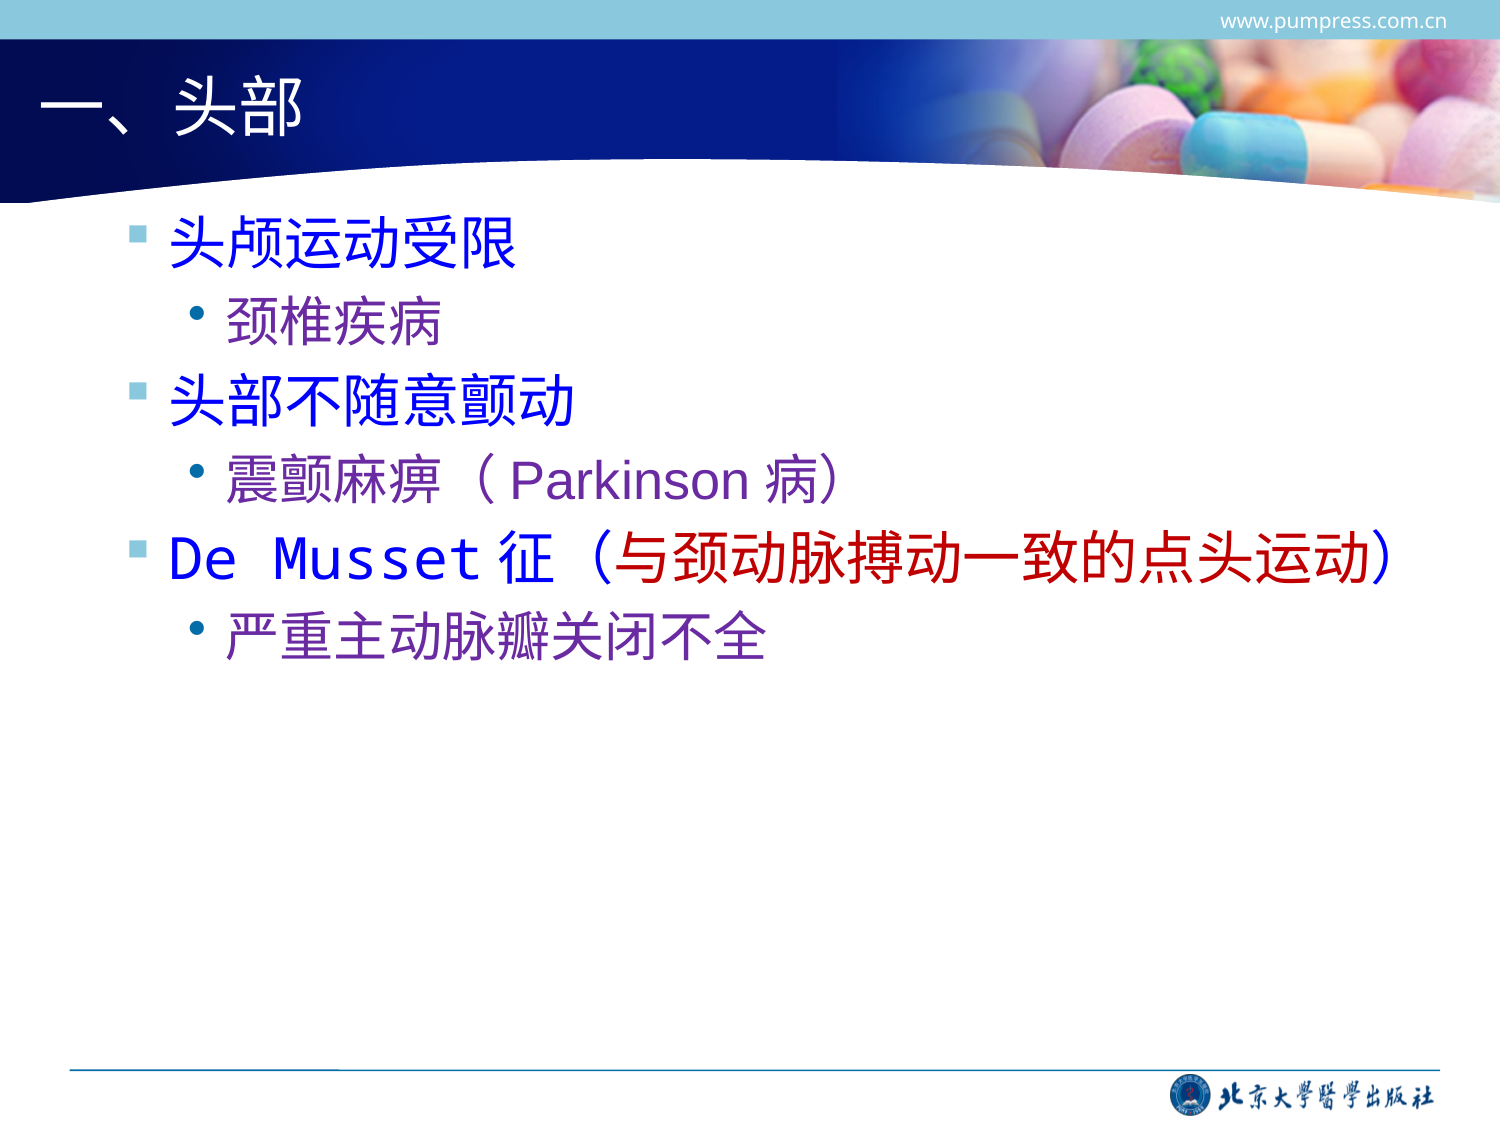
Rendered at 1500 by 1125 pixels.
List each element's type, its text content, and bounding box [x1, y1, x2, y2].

title 一、头部 [23, 58, 1349, 152]
picture [0, 40, 1500, 203]
slide_number www.pumpress.com.cn [1024, 0, 1463, 38]
list 头颅运动受限 颈椎疾病 头部不随意颤动 震颤麻痹（Parkinson病） De Musset征（与颈动脉搏动一致的点头运动） 严重主动脉瓣关闭不全 [49, 198, 1463, 1026]
picture [1170, 1074, 1436, 1118]
